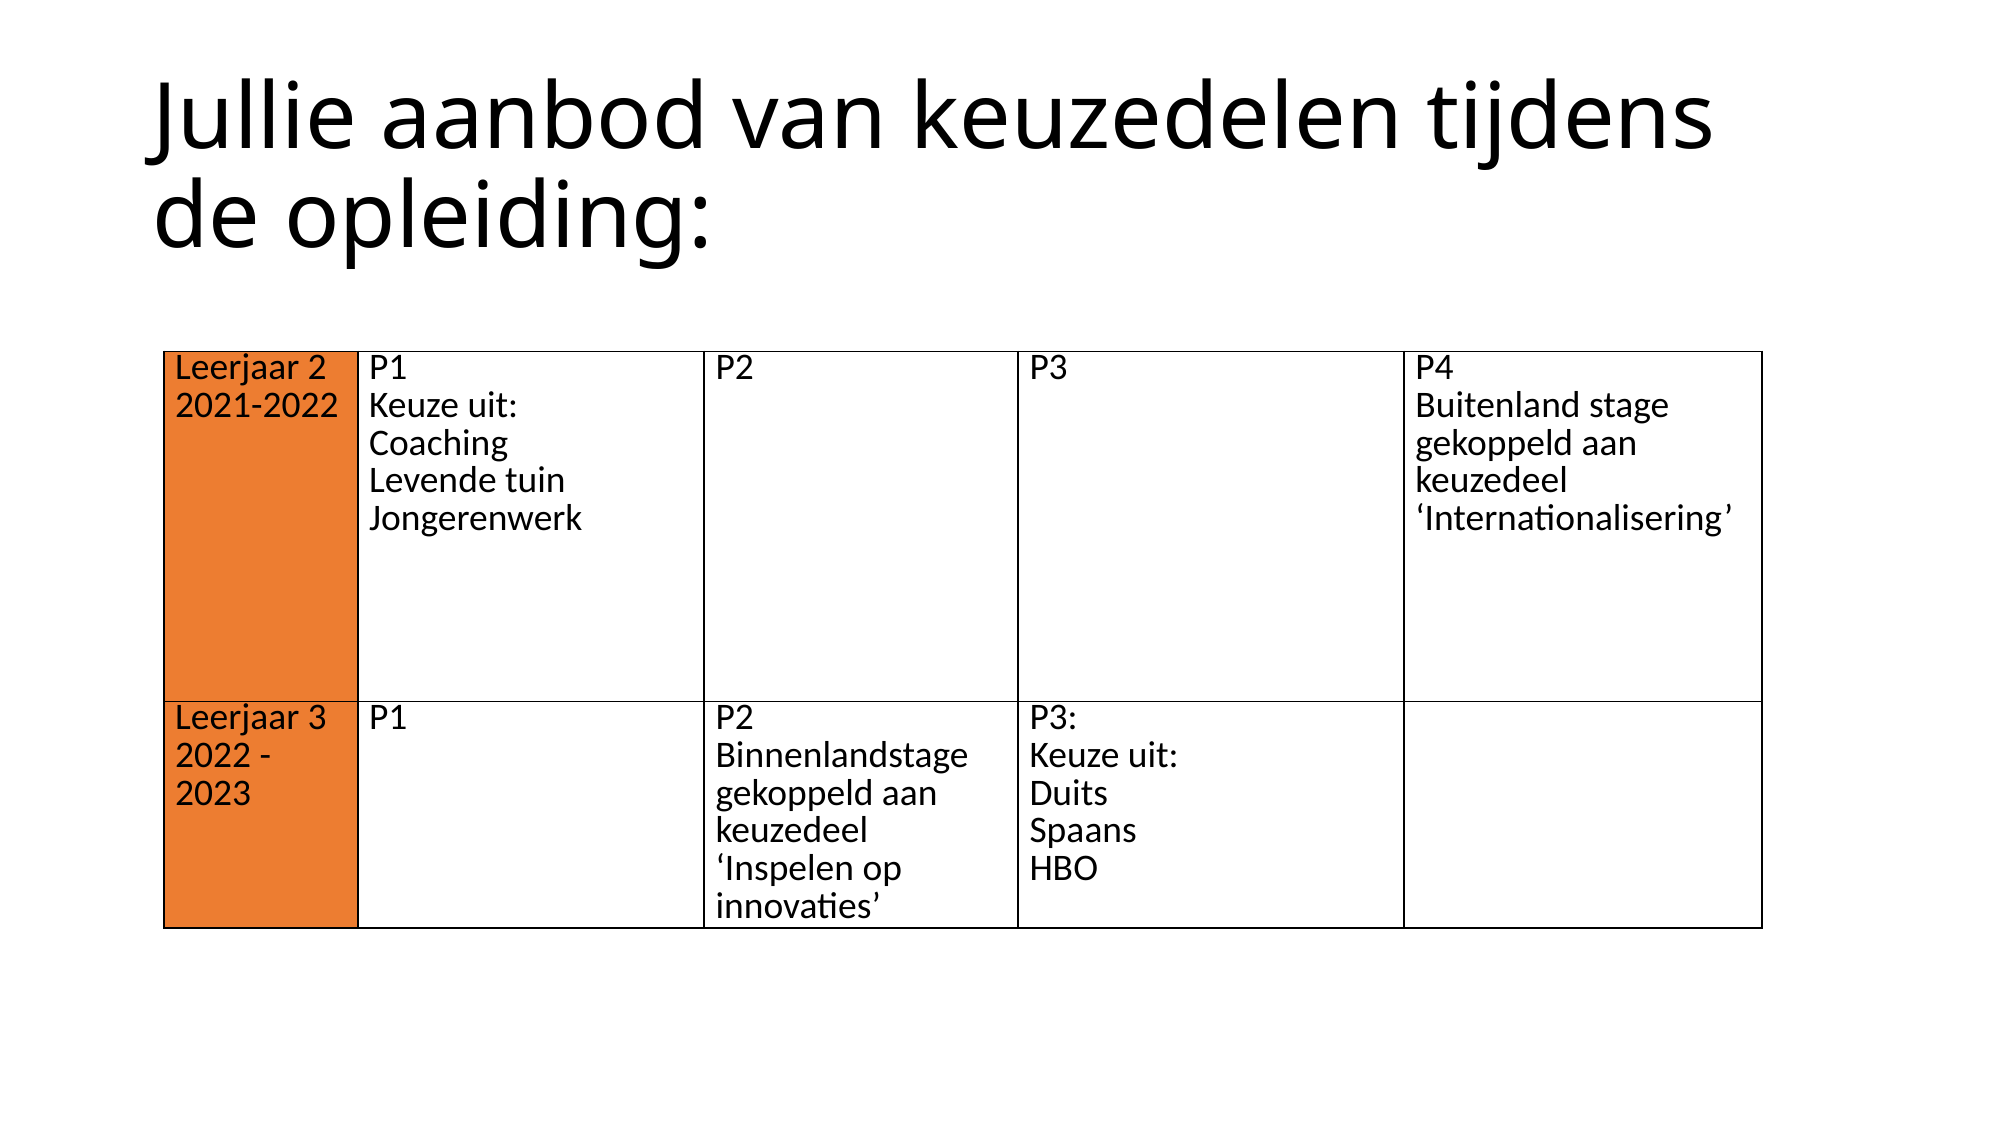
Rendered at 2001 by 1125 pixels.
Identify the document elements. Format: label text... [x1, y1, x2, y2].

table_header Leerjaar 2 2021-2022 [165, 352, 357, 701]
table_cell P3: Keuze uit: Duits Spaans HBO [1019, 702, 1403, 927]
title Jullie aanbod van keuzedelen tijdens de opleiding: [137, 59, 1863, 278]
table_cell [1405, 702, 1761, 927]
table_cell Leerjaar 3 2022 - 2023 [165, 702, 357, 927]
table_cell P2 Binnenlandstage gekoppeld aan keuzedeel ‘Inspelen op innovaties’ [705, 702, 1017, 927]
table_header P4 Buitenland stage gekoppeld aan keuzedeel ‘Internationalisering’ [1405, 352, 1761, 701]
table_header P3 [1019, 352, 1403, 701]
table_header P2 [705, 352, 1017, 701]
table_header P1 Keuze uit: Coaching Levende tuin Jongerenwerk [359, 352, 703, 701]
table_cell P1 [359, 702, 703, 927]
